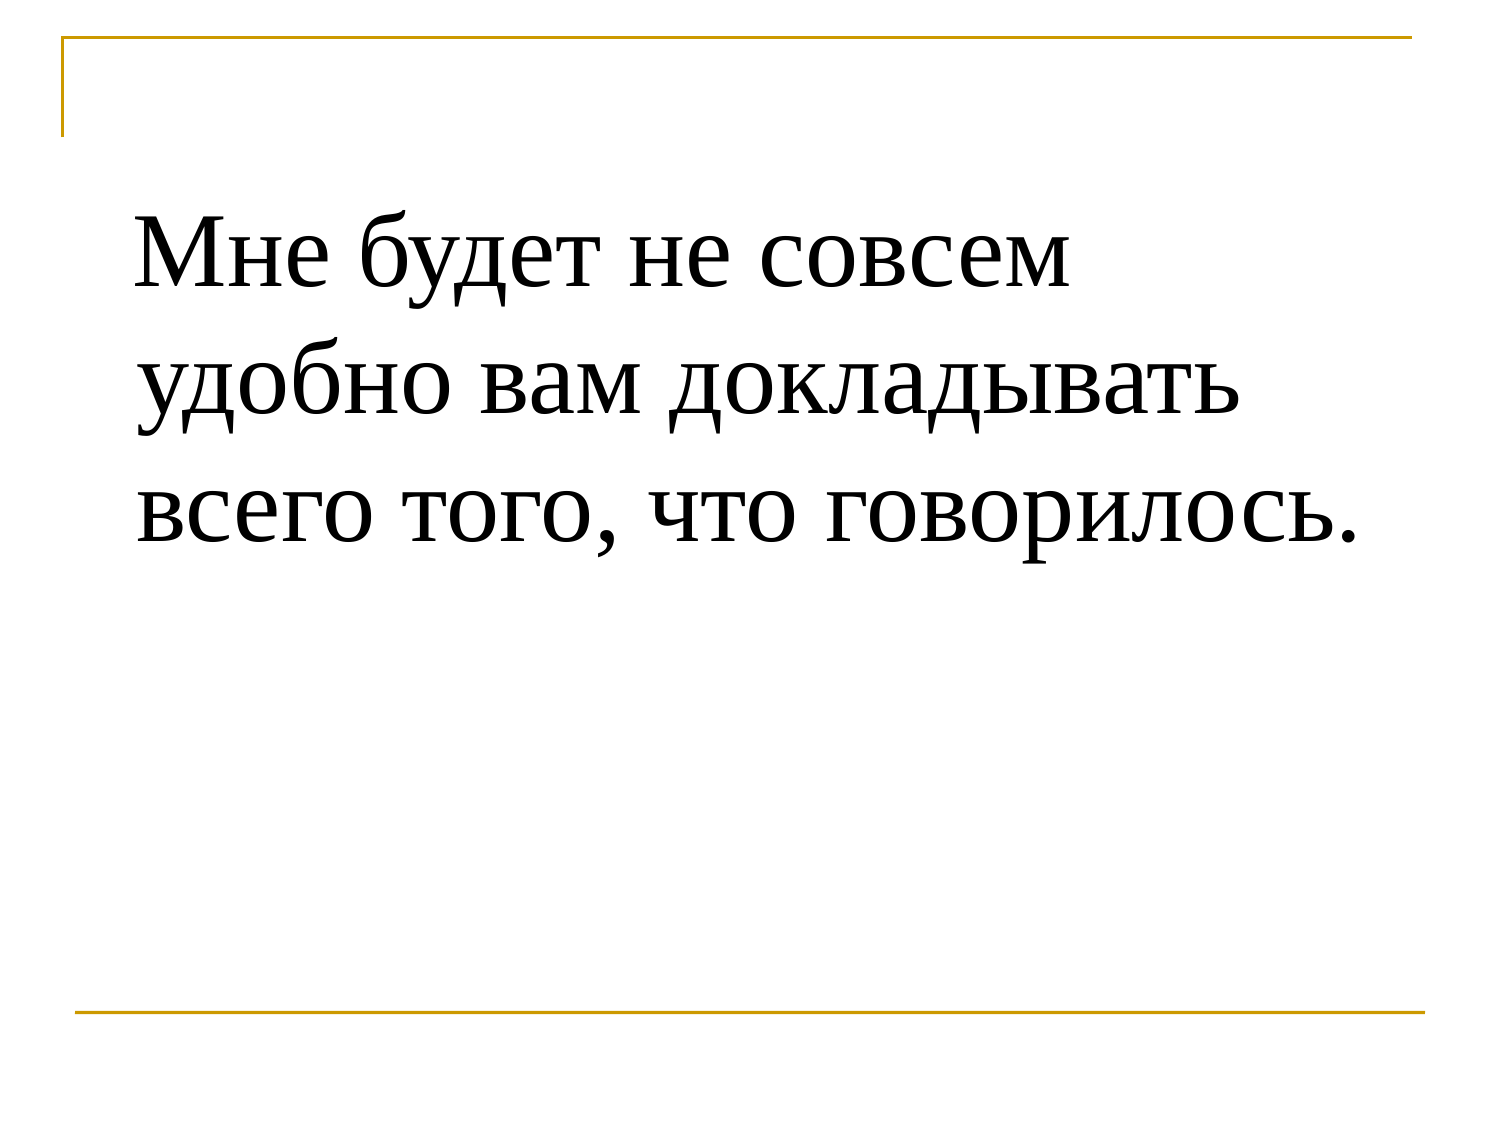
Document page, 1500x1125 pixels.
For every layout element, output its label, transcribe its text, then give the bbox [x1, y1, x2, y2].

list Мне будет не совсем удобно вам докладывать всего того, что говорилось. [64, 172, 1400, 847]
